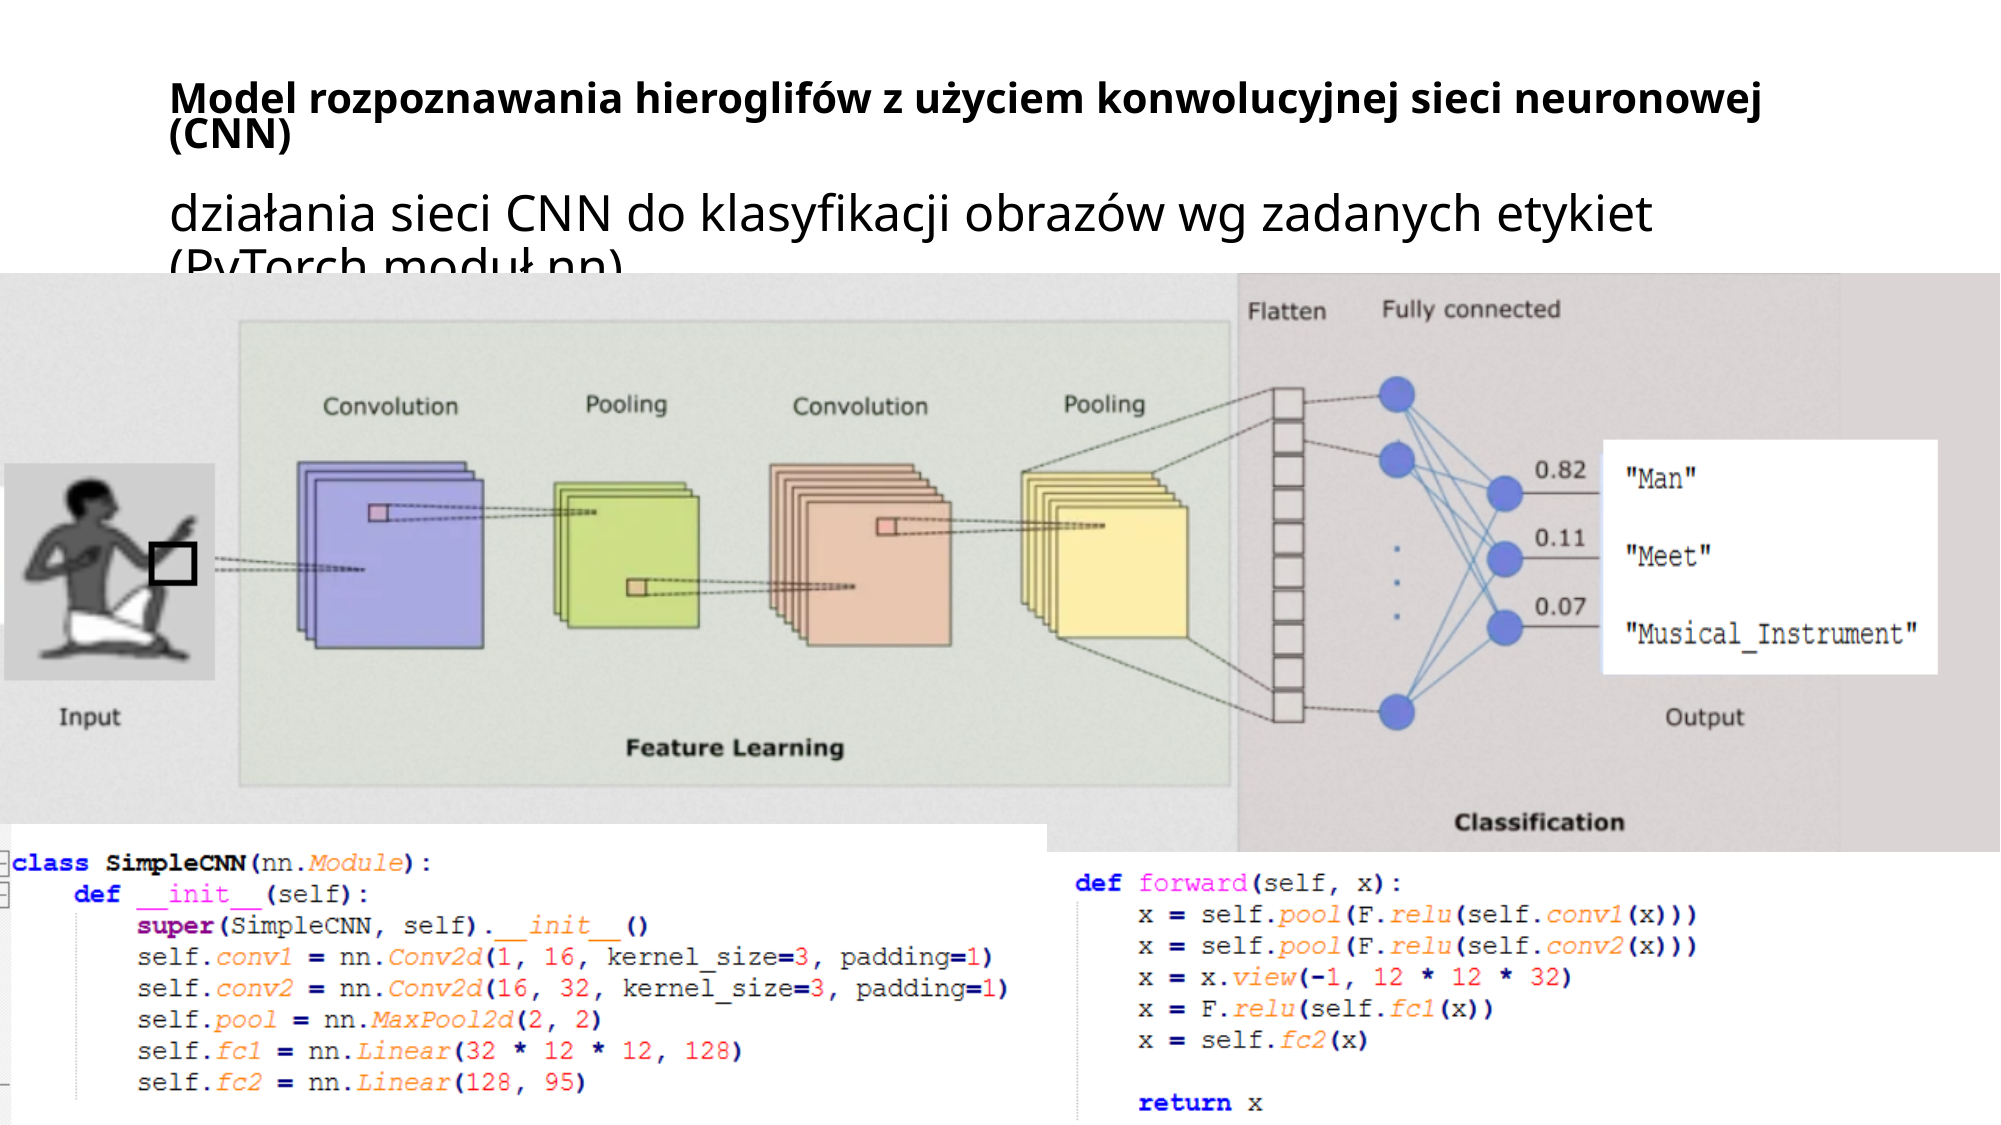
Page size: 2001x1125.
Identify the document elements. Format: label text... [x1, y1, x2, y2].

picture [0, 273, 2000, 1125]
text_box Model rozpoznawania hieroglifów z użyciem konwolucyjnej sieci neuronowej (CNN) [153, 96, 1879, 164]
title działania sieci CNN do klasyfikacji obrazów wg zadanych etykiet (PyTorch moduł nn) [154, 163, 1880, 273]
